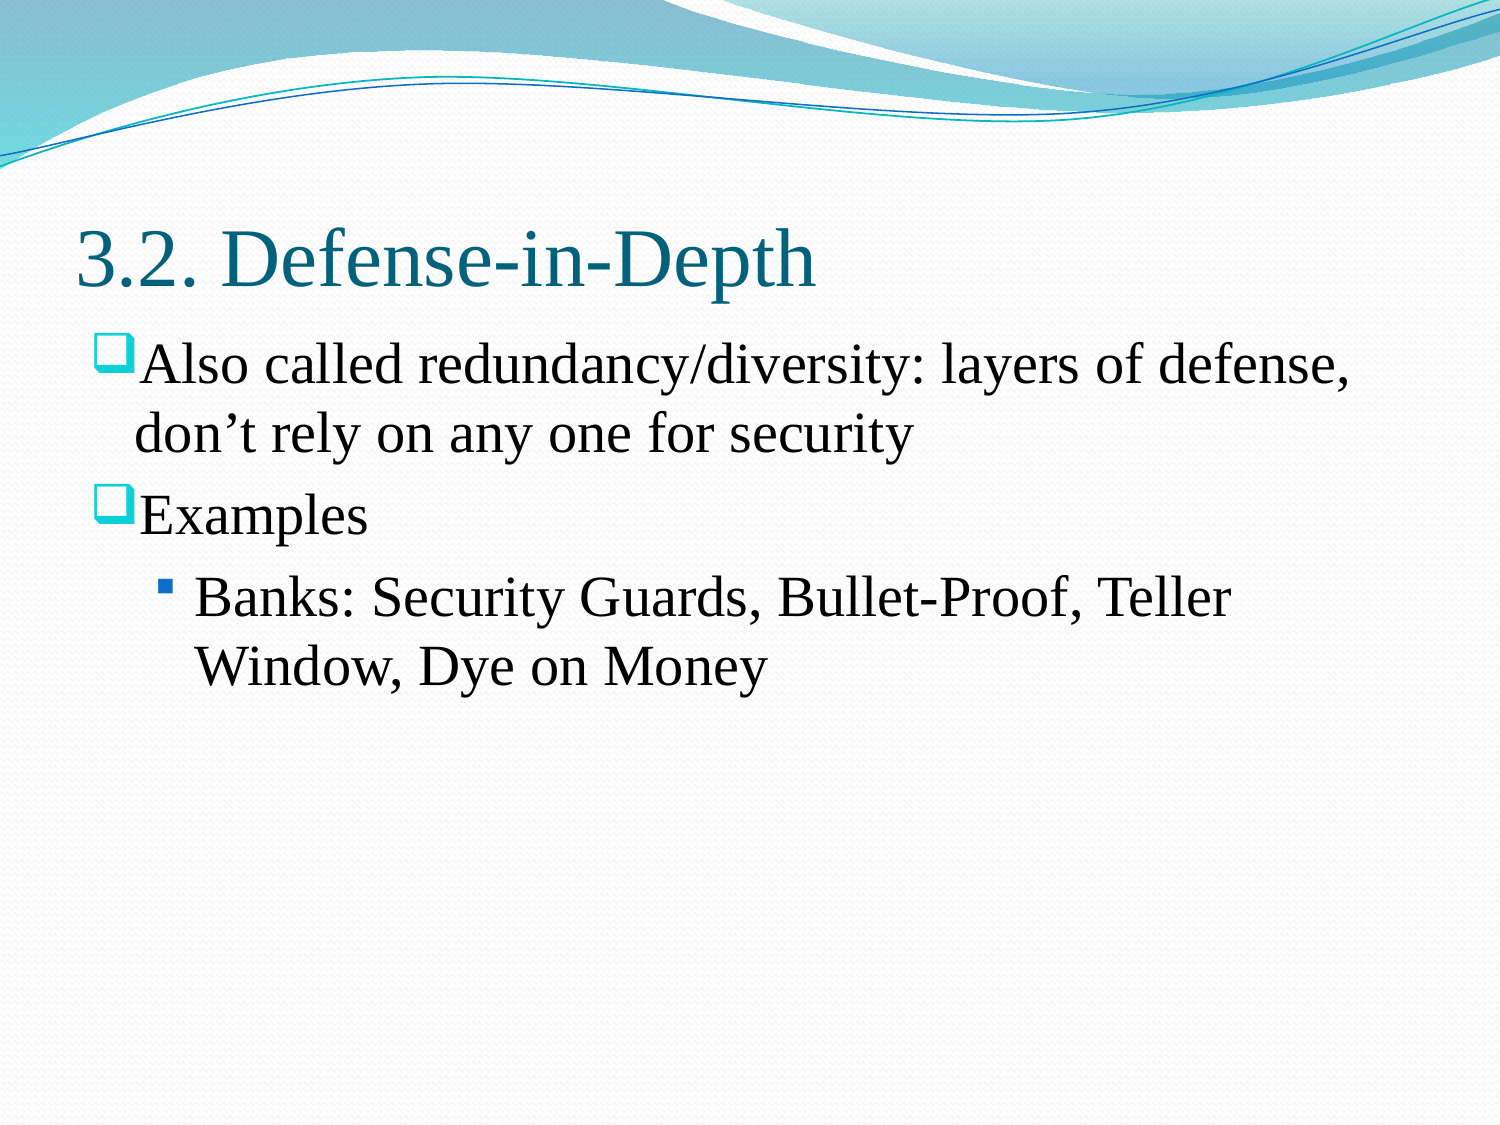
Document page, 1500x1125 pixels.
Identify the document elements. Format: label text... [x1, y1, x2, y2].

title 3.2. Defense-in-Depth [75, 115, 1425, 303]
list Also called redundancy/diversity: layers of defense, don’t rely on any one for security Examples Banks: Security Guards, Bullet-Proof, Teller Window, Dye on Money [75, 317, 1425, 1038]
